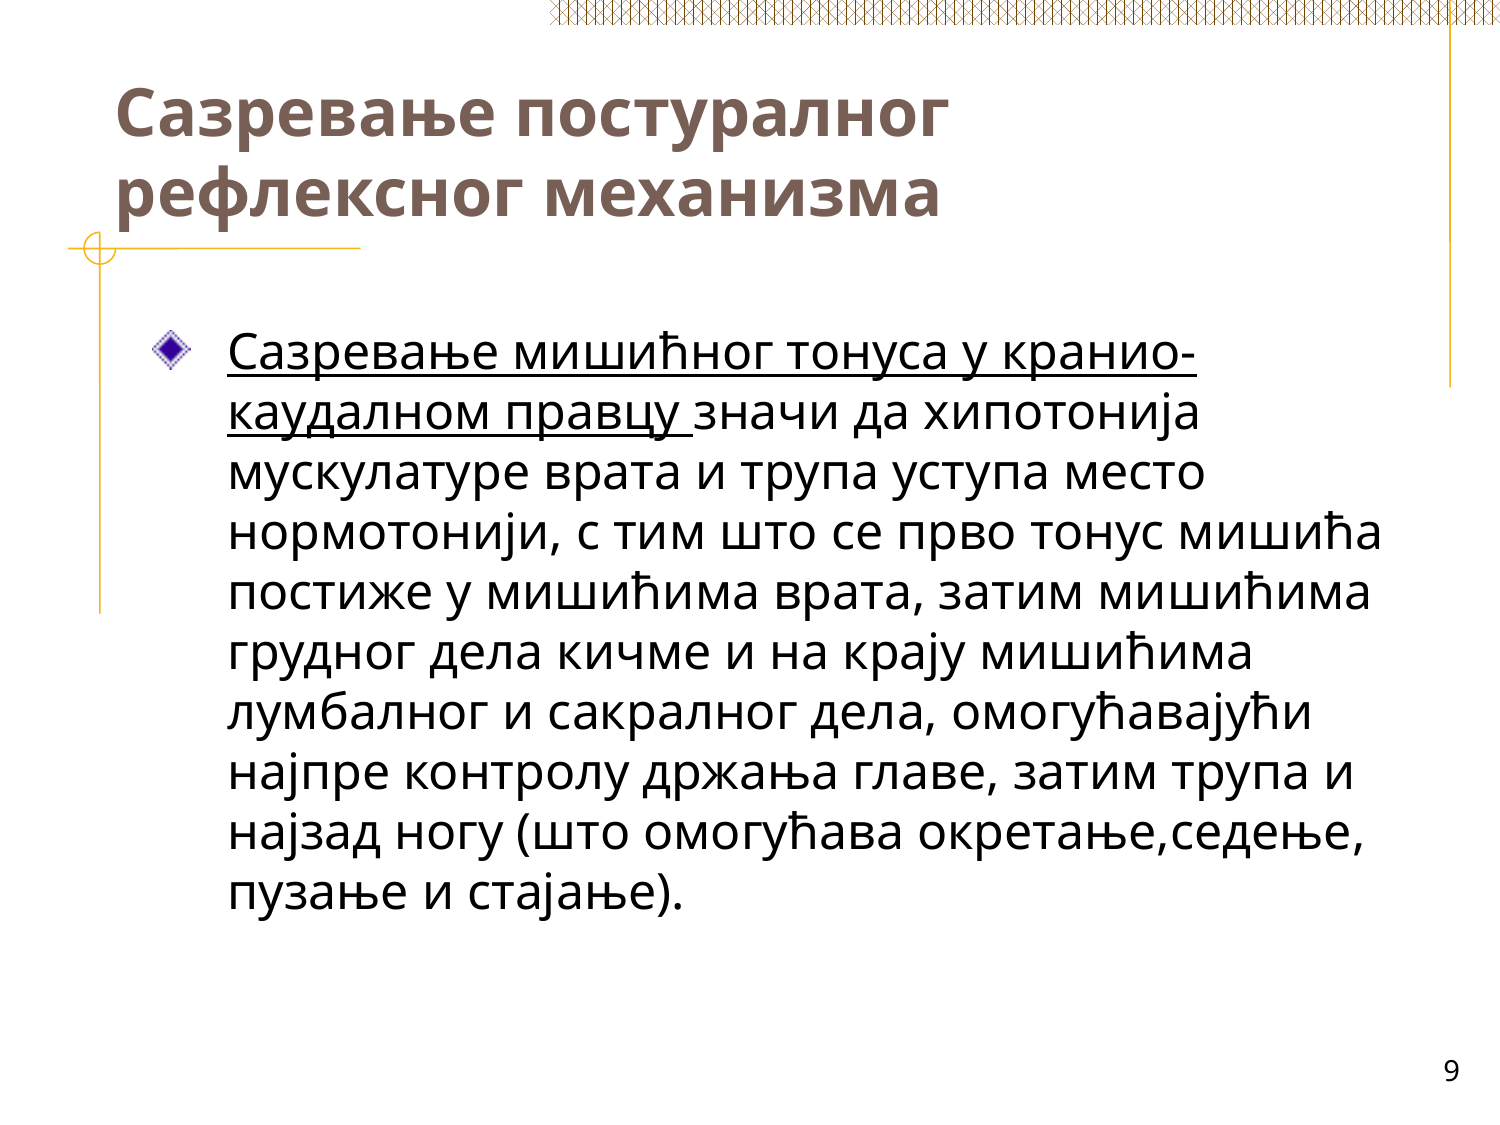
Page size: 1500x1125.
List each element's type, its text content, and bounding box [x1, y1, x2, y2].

picture [152, 330, 191, 370]
slide_number 9 [1162, 1025, 1475, 1100]
title Сазревање постуралног рефлексног механизма [99, 49, 1376, 238]
list Сазревање мишићног тонуса у кранио-каудалном правцу значи да хипотонија мускулатуре врата и трупа уступа место нормотонији, с тим што се прво тонус мишића постиже у мишићима врата, затим мишићима грудног дела кичме и на крају мишићима лумбалног и сакралног дела, омогућавајући најпре контролу држања главе, затим трупа и најзад ногу (што омогућава окретање,седење, пузање и стајање). [137, 312, 1413, 988]
